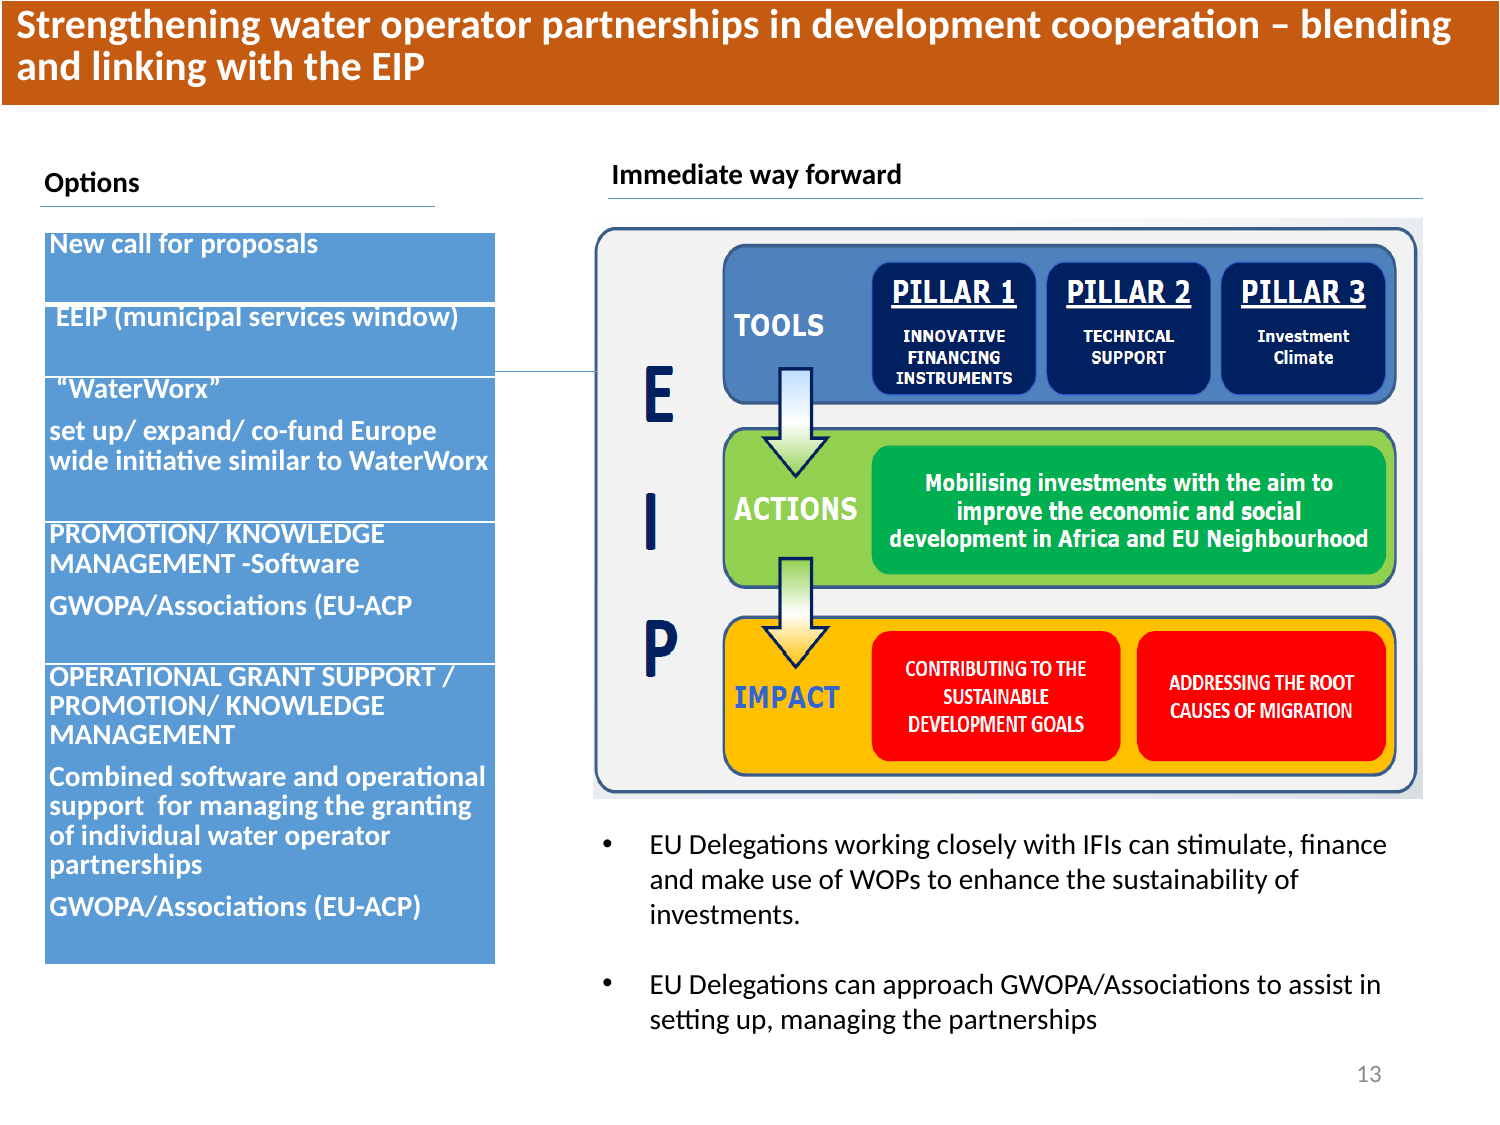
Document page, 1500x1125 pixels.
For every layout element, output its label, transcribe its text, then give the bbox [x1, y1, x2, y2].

table_header New call for proposals [45, 233, 495, 302]
table_cell OPERATIONAL GRANT SUPPORT / PROMOTION/ KNOWLEDGE MANAGEMENT Combined software and operational support for managing the granting of individual water operator partnerships GWOPA/Associations (EU-ACP) [45, 665, 495, 964]
text_box Options [29, 156, 435, 206]
table_cell PROMOTION/ KNOWLEDGE MANAGEMENT -Software GWOPA/Associations (EU-ACP [45, 523, 495, 663]
slide_number 13 [1059, 1043, 1397, 1103]
text_box EU Delegations working closely with IFIs can stimulate, finance and make use of WOPs to enhance the sustainability of investments. EU Delegations can approach GWOPA/Associations to assist in setting up, managing the partnerships [587, 818, 1446, 1043]
table_cell “WaterWorx” set up/ expand/ co-fund Europe wide initiative similar to WaterWorx [45, 378, 495, 521]
table_header Strengthening water operator partnerships in development cooperation – blending and linking with the EIP [2, 1, 1499, 105]
picture [593, 218, 1423, 799]
table_cell EEIP (municipal services window) [45, 307, 495, 376]
text_box Immediate way forward [596, 148, 1002, 198]
